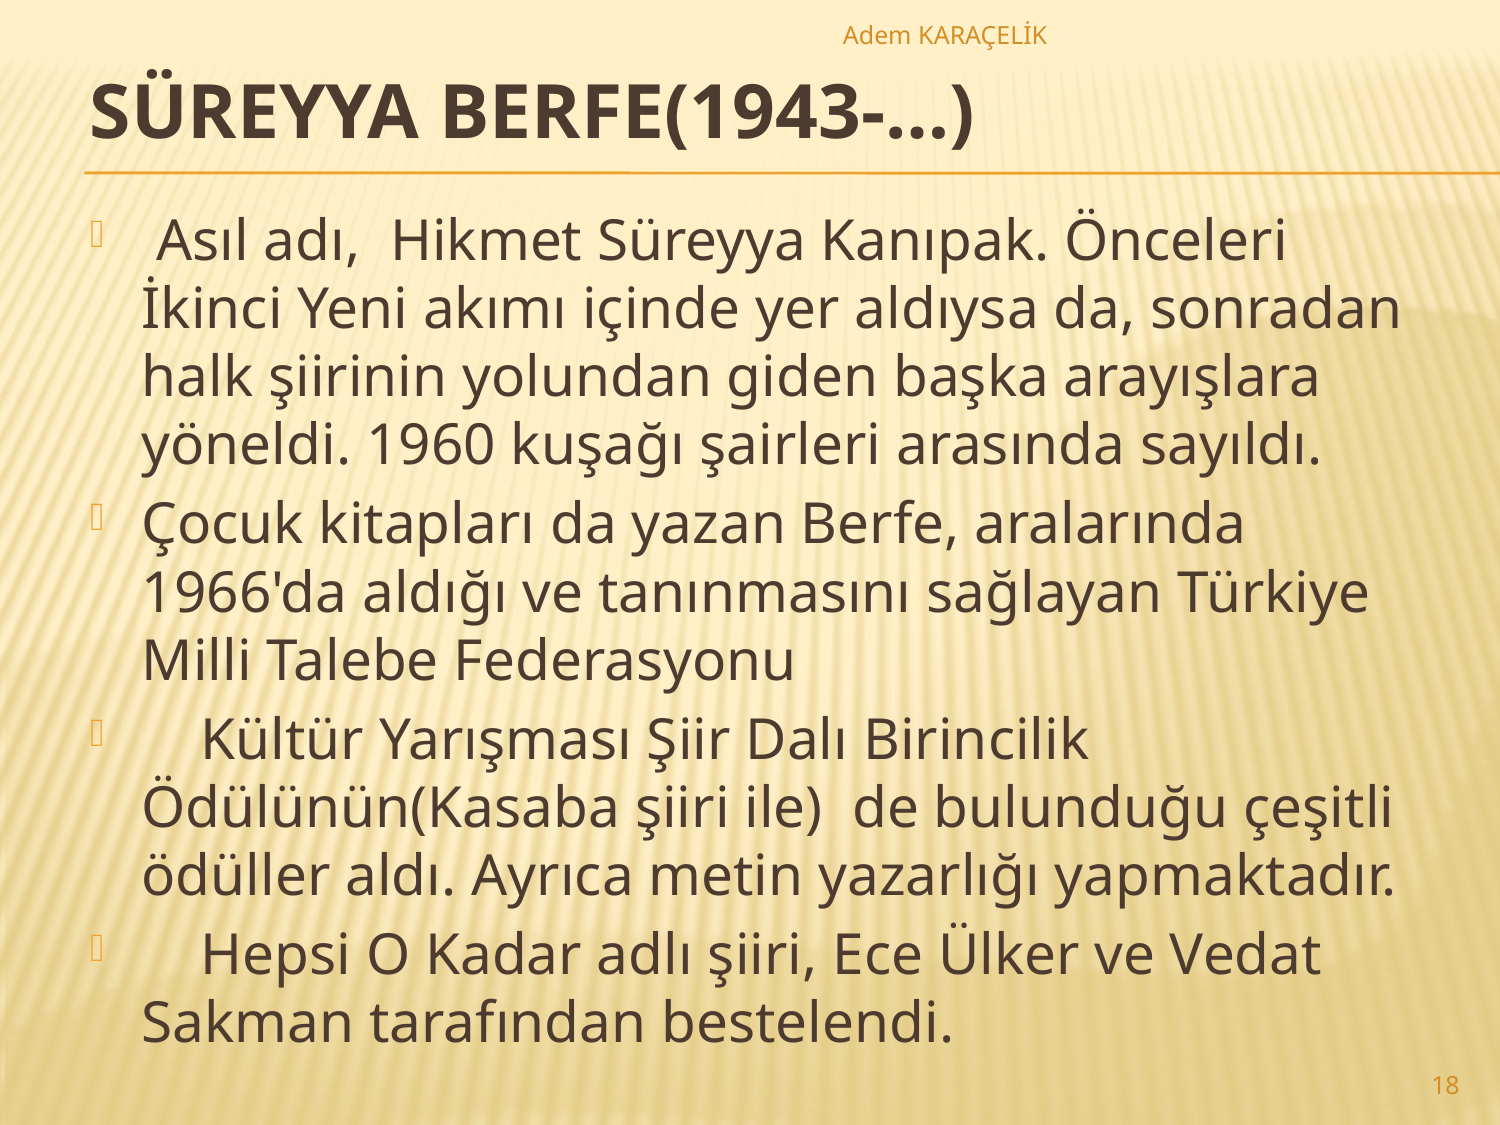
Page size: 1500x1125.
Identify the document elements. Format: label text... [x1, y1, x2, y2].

footer Adem KARAÇELİK [587, 12, 1063, 60]
list Asıl adı, Hikmet Süreyya Kanıpak. Önceleri İkinci Yeni akımı içinde yer aldıysa da, sonradan halk şiirinin yolundan giden başka arayışlara yöneldi. 1960 kuşağı şairleri arasında sayıldı. Çocuk kitapları da yazan Berfe, aralarında 1966'da aldığı ve tanınmasını sağlayan Türkiye Milli Talebe Federasyonu Kültür Yarışması Şiir Dalı Birincilik Ödülünün(Kasaba şiiri ile) de bulunduğu çeşitli ödüller aldı. Ayrıca metin yazarlığı yapmaktadır. Hepsi O Kadar adlı şiiri, Ece Ülker ve Vedat Sakman tarafından bestelendi. [74, 196, 1426, 1083]
slide_number 18 [1350, 1061, 1475, 1103]
title SÜREYYA BERFE(1943-…) [75, 45, 1425, 173]
